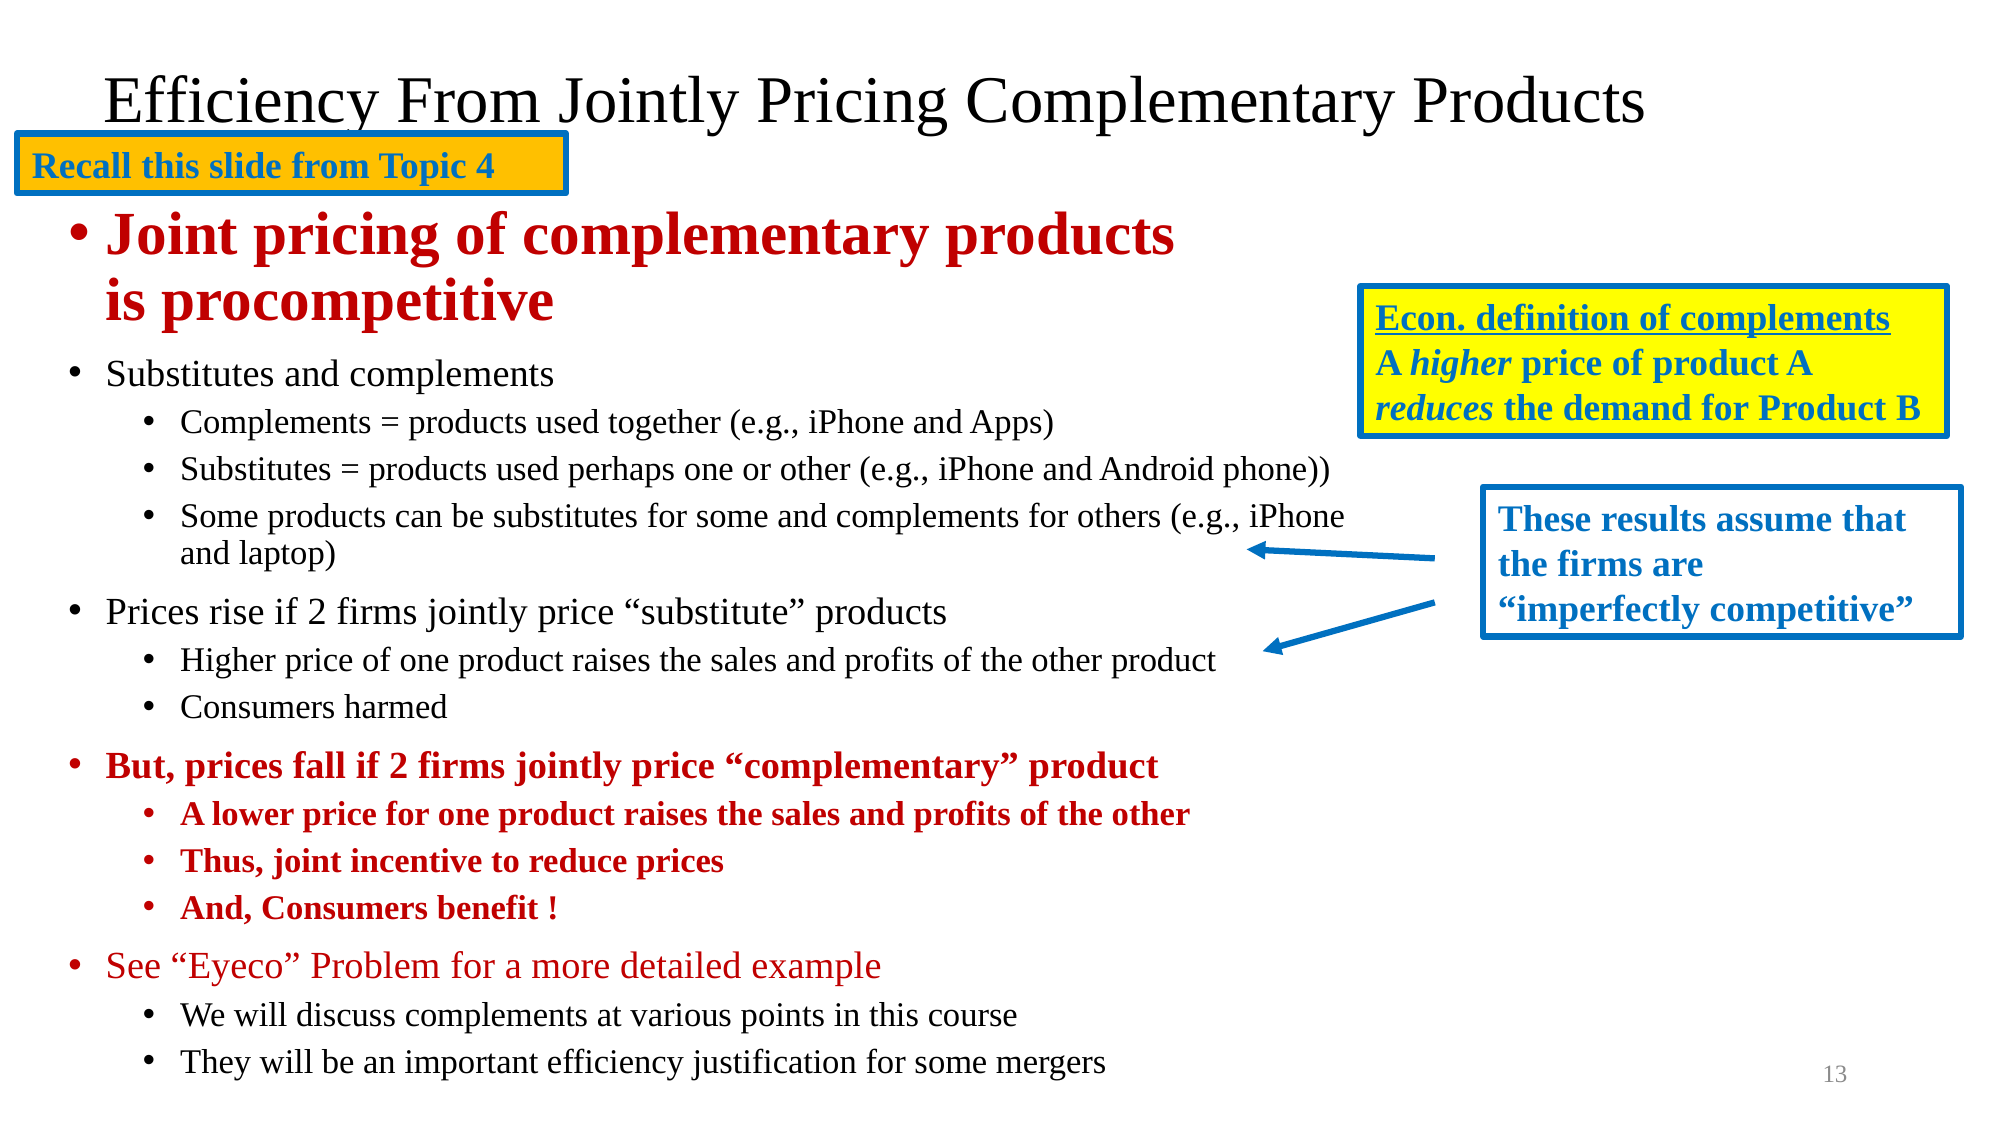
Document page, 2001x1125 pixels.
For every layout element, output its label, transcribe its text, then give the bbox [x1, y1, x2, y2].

text_box These results assume that the firms are “imperfectly competitive” [1483, 486, 1961, 637]
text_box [1262, 602, 1435, 652]
slide_number 13 [1412, 1042, 1863, 1103]
text_box Recall this slide from Topic 4 [17, 133, 566, 194]
title Efficiency From Jointly Pricing Complementary Products [88, 0, 1814, 210]
text_box Econ. definition of complements A higher price of product A reduces the demand for Product B [1360, 285, 1947, 436]
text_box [1246, 549, 1435, 559]
list Joint pricing of complementary products is procompetitive Substitutes and complements Complements = products used together (e.g., iPhone and Apps) Substitutes = products used perhaps one or other (e.g., iPhone and Android phone)) Some products can be substitutes for some and complements for others (e.g., iPhone and laptop) Prices rise if 2 firms jointly price “substitute” products Higher price of one product raises the sales and profits of the other product Consumers harmed But, prices fall if 2 firms jointly price “complementary” product A lower price for one product raises the sales and profits of the other Thus, joint incentive to reduce prices And, Consumers benefit ! See “Eyeco” Problem for a more detailed example We will discuss complements at various points in this course They will be an important efficiency justification for some mergers [53, 194, 1397, 1096]
